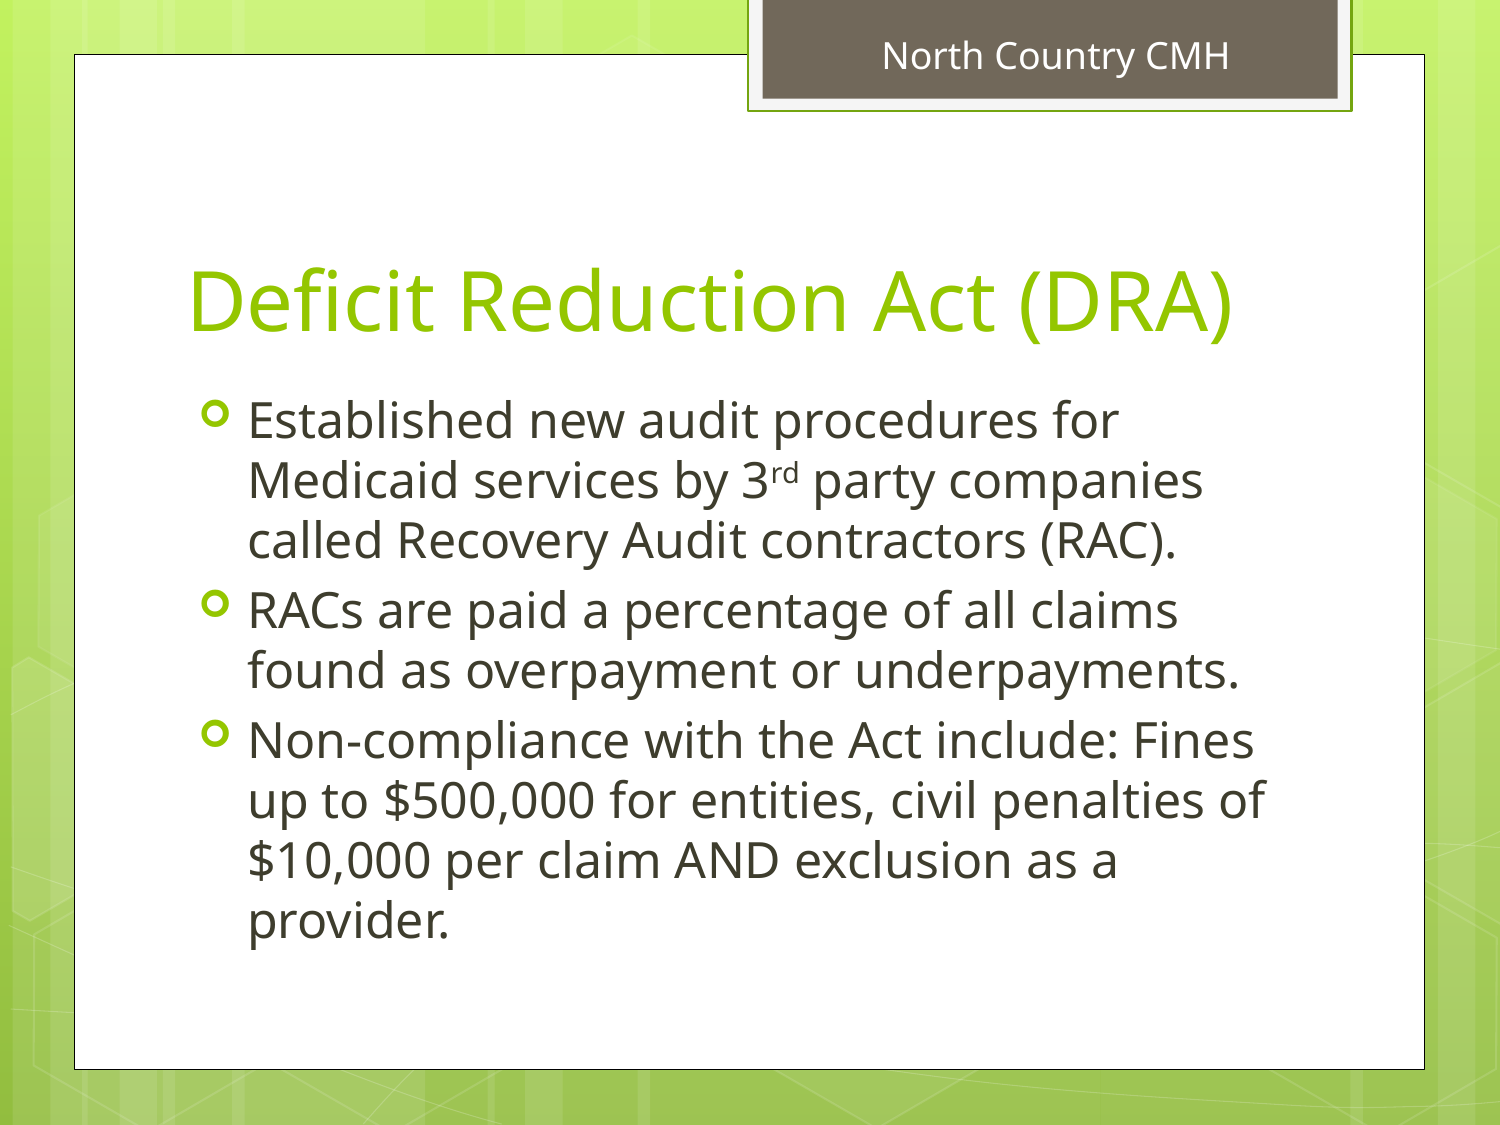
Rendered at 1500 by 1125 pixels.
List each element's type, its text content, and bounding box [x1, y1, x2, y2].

title Deficit Reduction Act (DRA) [171, 168, 1324, 357]
list Established new audit procedures for Medicaid services by 3rd party companies called Recovery Audit contractors (RAC). RACs are paid a percentage of all claims found as overpayment or underpayments. Non-compliance with the Act include: Fines up to $500,000 for entities, civil penalties of $10,000 per claim AND exclusion as a provider. [171, 381, 1283, 957]
